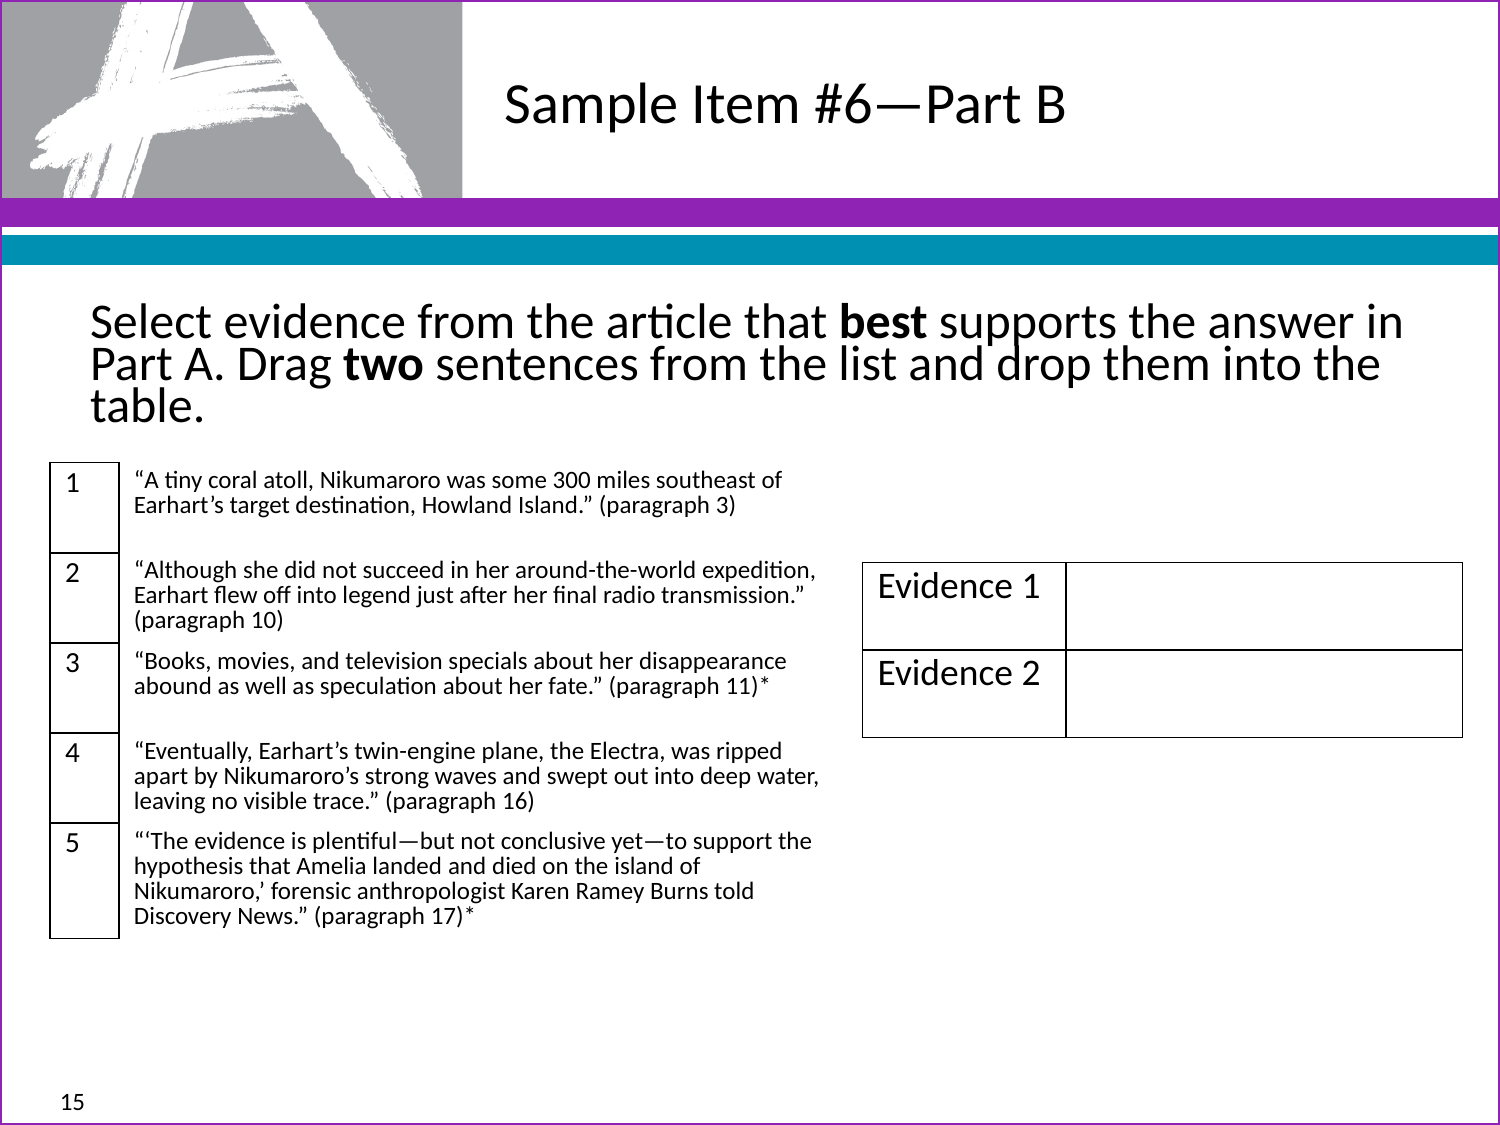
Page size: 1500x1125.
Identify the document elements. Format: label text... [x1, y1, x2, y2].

table_cell “‘The evidence is plentiful—but not conclusive yet—to support the hypothesis that Amelia landed and died on the island of Nikumaroro,’ forensic anthropologist Karen Ramey Burns told Discovery News.” (paragraph 17)* [120, 823, 837, 938]
table_cell 4 [51, 734, 118, 822]
table_header Evidence 1 [863, 563, 1065, 649]
table_cell “Books, movies, and television specials about her disappearance abound as well as speculation about her fate.” (paragraph 11)* [120, 643, 837, 733]
table_cell 3 [51, 644, 118, 732]
table_cell 2 [51, 554, 118, 642]
table_cell 5 [51, 824, 118, 938]
table_cell [1067, 651, 1462, 737]
table_cell “Eventually, Earhart’s twin-engine plane, the Electra, was ripped apart by Nikumaroro’s strong waves and swept out into deep water, leaving no visible trace.” (paragraph 16) [120, 733, 837, 823]
title Sample Item #6—Part B [462, 0, 1500, 200]
list Select evidence from the article that best supports the answer in Part A. Drag two sentences from the list and drop them into the table. [75, 262, 1425, 1075]
slide_number 15 [0, 1077, 100, 1125]
table_header “A tiny coral atoll, Nikumaroro was some 300 miles southeast of Earhart’s target destination, Howland Island.” (paragraph 3) [120, 463, 837, 553]
table_header [1067, 563, 1462, 649]
table_header 1 [51, 463, 118, 552]
table_cell “Although she did not succeed in her around-the-world expedition, Earhart flew off into legend just after her final radio transmission.” (paragraph 10) [120, 553, 837, 643]
table_cell Evidence 2 [863, 651, 1065, 737]
picture [2, 2, 462, 198]
